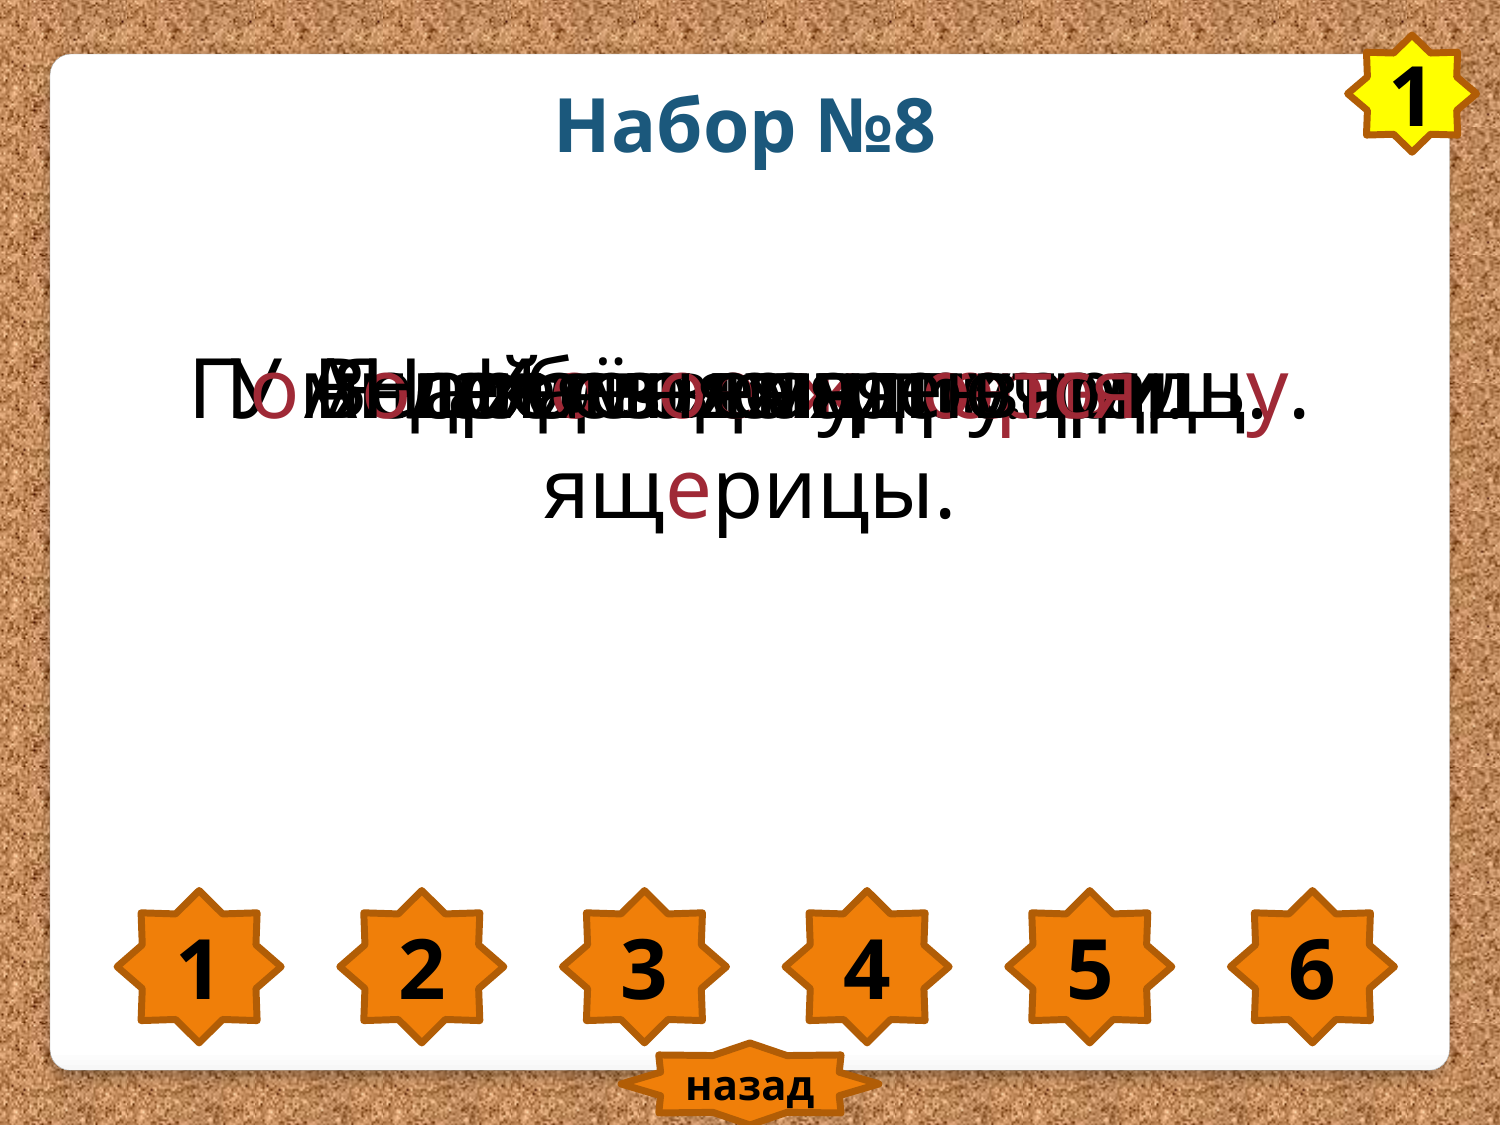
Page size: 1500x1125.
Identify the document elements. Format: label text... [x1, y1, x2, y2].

text_box 5 [1004, 887, 1176, 1047]
text_box 2 [336, 887, 508, 1047]
picture [0, 0, 1500, 1125]
text_box Набор №8 [538, 70, 953, 176]
text_box На камнях греются ящерицы. [163, 328, 1336, 543]
text_box 3 [558, 887, 730, 1047]
text_box 4 [781, 887, 953, 1047]
text_box назад [617, 1039, 883, 1125]
text_box 6 [1226, 887, 1398, 1047]
text_box 1 [113, 887, 285, 1047]
text_box 1 [1344, 31, 1481, 156]
